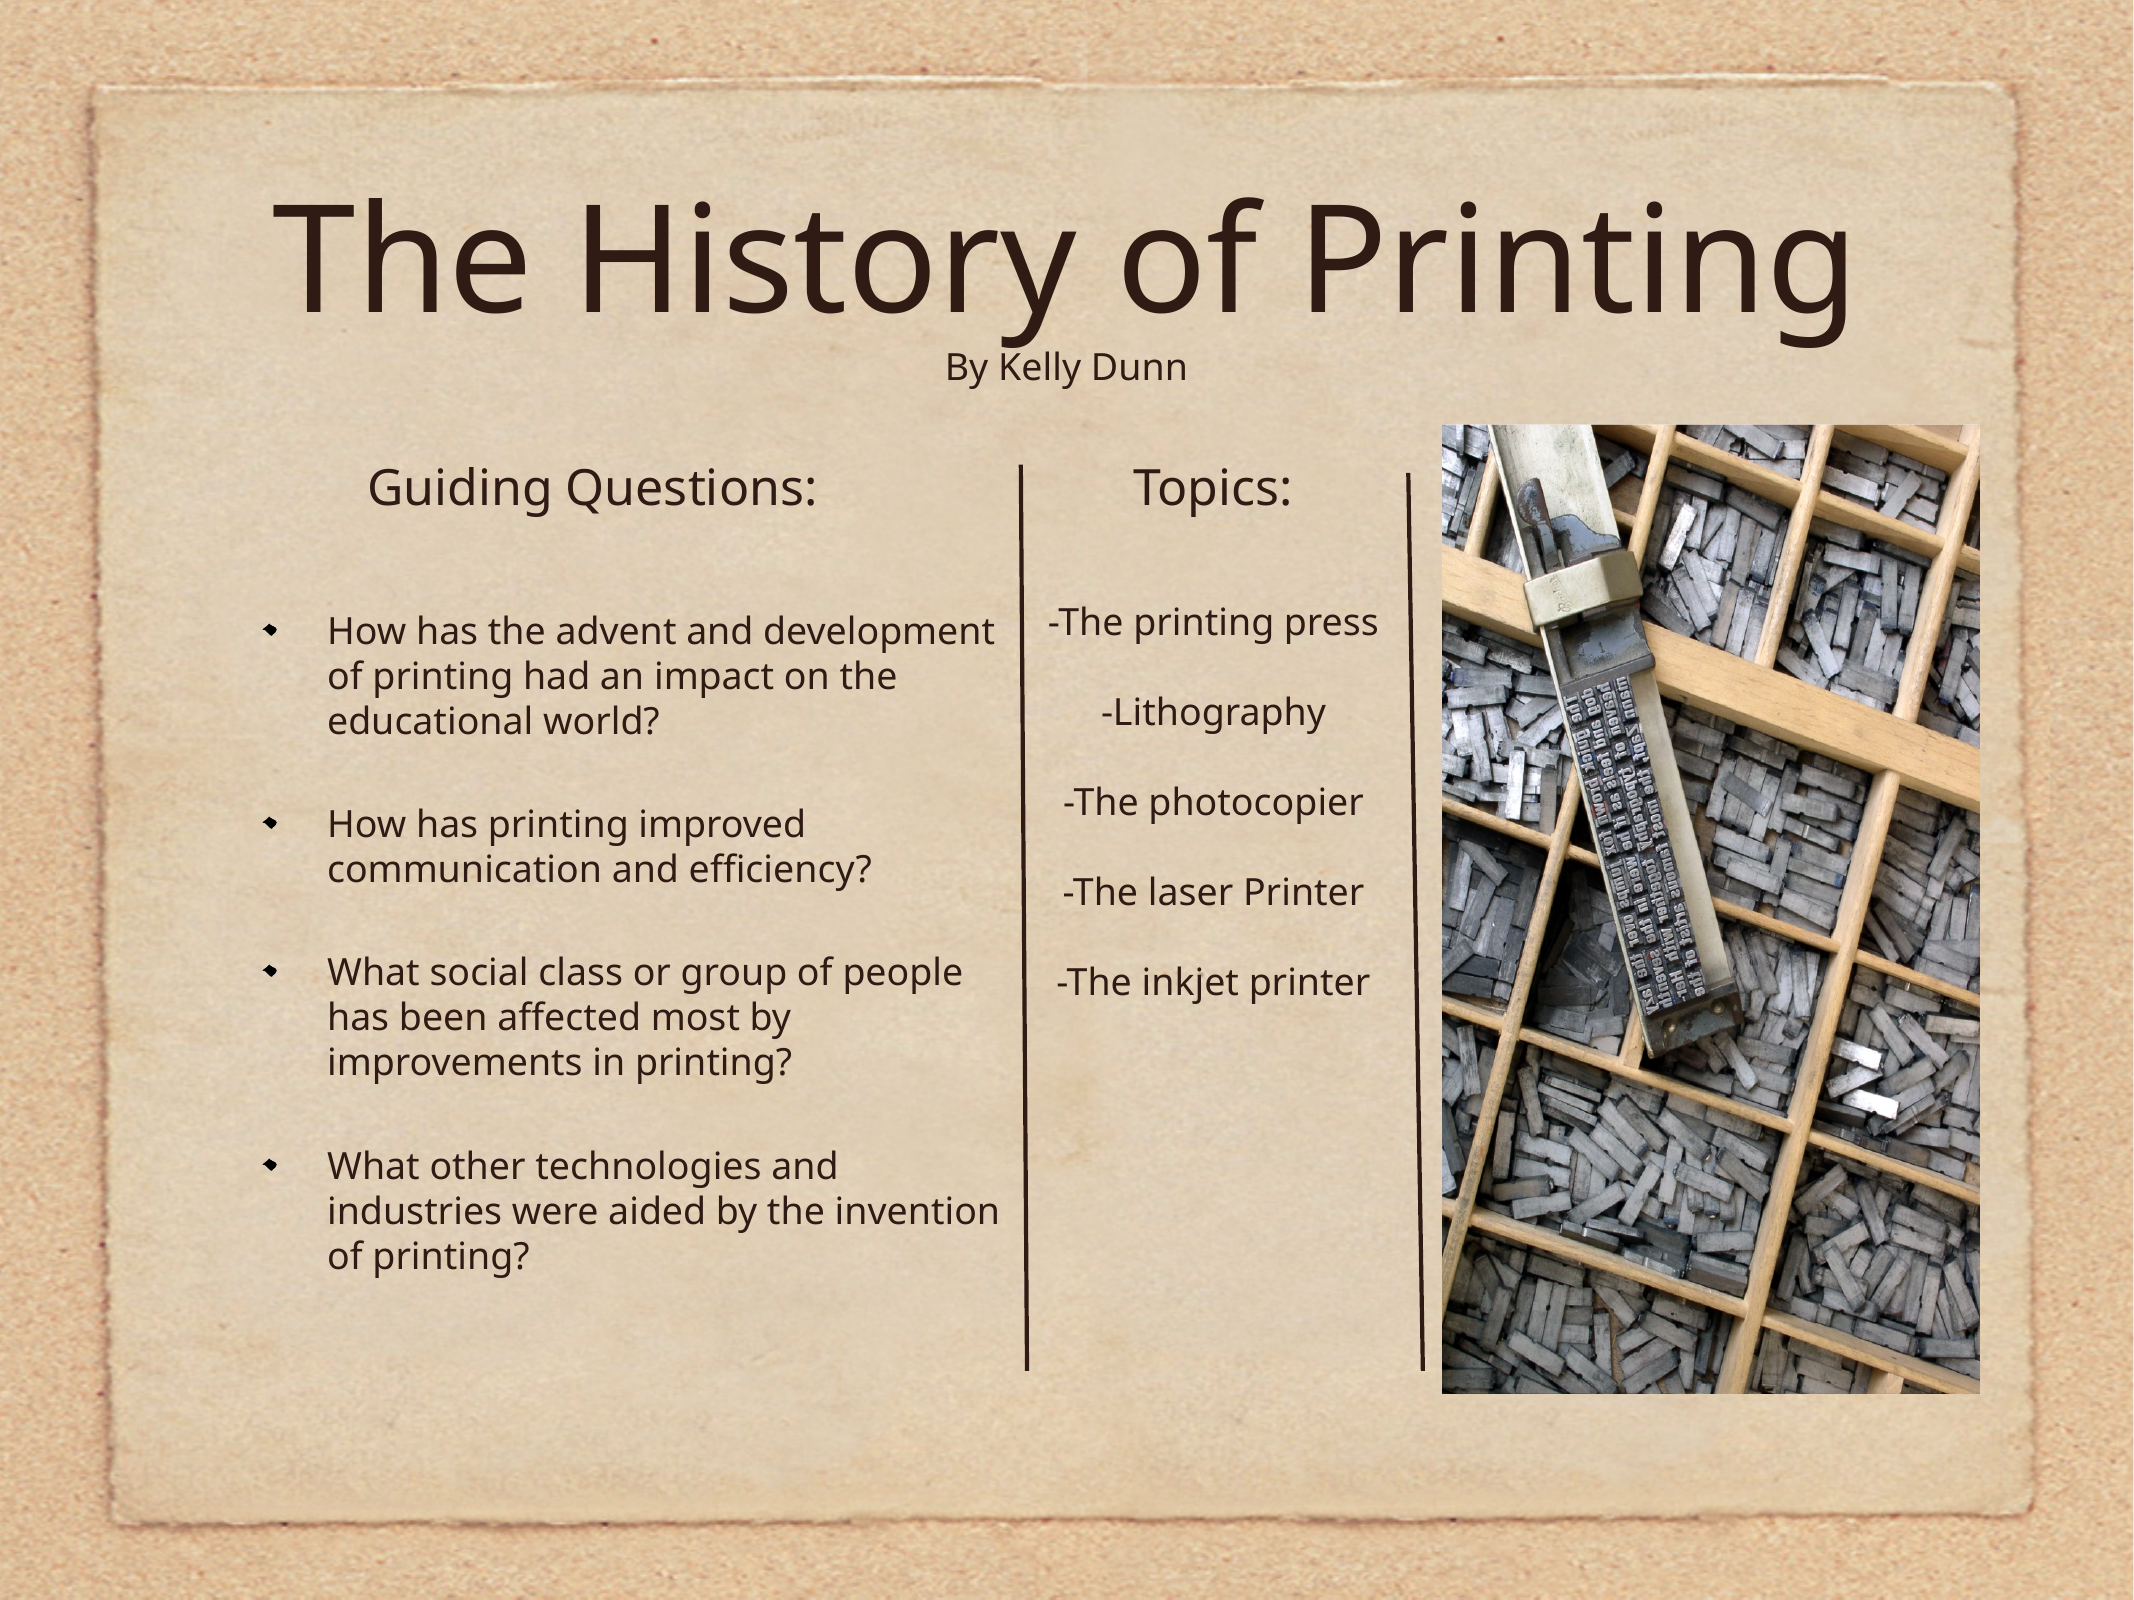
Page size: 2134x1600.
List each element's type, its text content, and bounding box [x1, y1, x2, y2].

picture [0, 0, 2134, 1600]
title The History of Printing By Kelly Dunn [207, 103, 1926, 447]
text_box Guiding Questions: [367, 455, 819, 516]
text_box -The printing press -Lithography -The photocopier -The laser Printer -The inkjet printer [1035, 529, 1392, 1071]
text_box Topics: [1133, 455, 1294, 516]
list How has the advent and development of printing had an impact on the educational world? How has printing improved communication and efficiency? What social class or group of people has been affected most by improvements in printing? What other technologies and industries were aided by the invention of printing? [207, 461, 1022, 1422]
